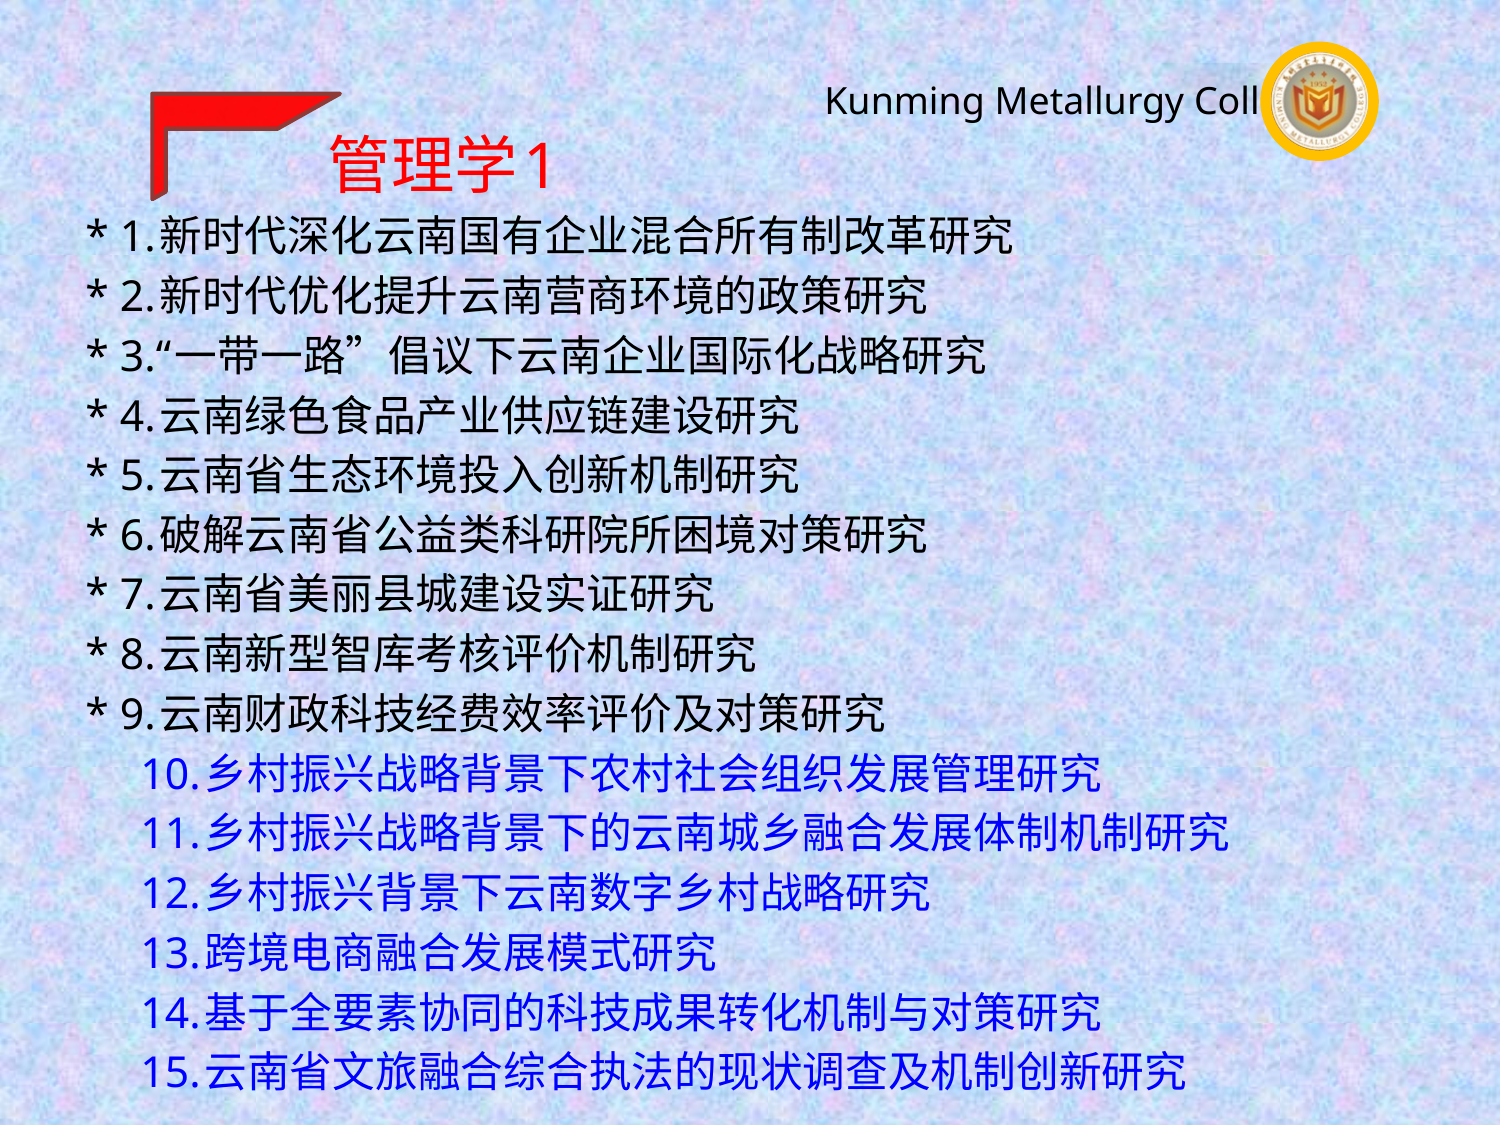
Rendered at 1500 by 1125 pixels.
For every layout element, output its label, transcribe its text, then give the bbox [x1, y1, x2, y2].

title Kunming Metallurgy College [75, 23, 1442, 176]
picture [0, 0, 1500, 1125]
picture [1265, 46, 1374, 156]
list 管理学1 * 1.新时代深化云南国有企业混合所有制改革研究 * 2.新时代优化提升云南营商环境的政策研究 * 3.“一带一路”倡议下云南企业国际化战略研究 * 4.云南绿色食品产业供应链建设研究 * 5.云南省生态环境投入创新机制研究 * 6.破解云南省公益类科研院所困境对策研究 * 7.云南省美丽县城建设实证研究 * 8.云南新型智库考核评价机制研究 * 9.云南财政科技经费效率评价及对策研究 10.乡村振兴战略背景下农村社会组织发展管理研究 11.乡村振兴战略背景下的云南城乡融合发展体制机制研究 12.乡村振兴背景下云南数字乡村战略研究 13.跨境电商融合发展模式研究 14.基于全要素协同的科技成果转化机制与对策研究 15.云南省文旅融合综合执法的现状调查及机制创新研究 [70, 117, 1421, 1125]
text_box [150, 91, 342, 201]
